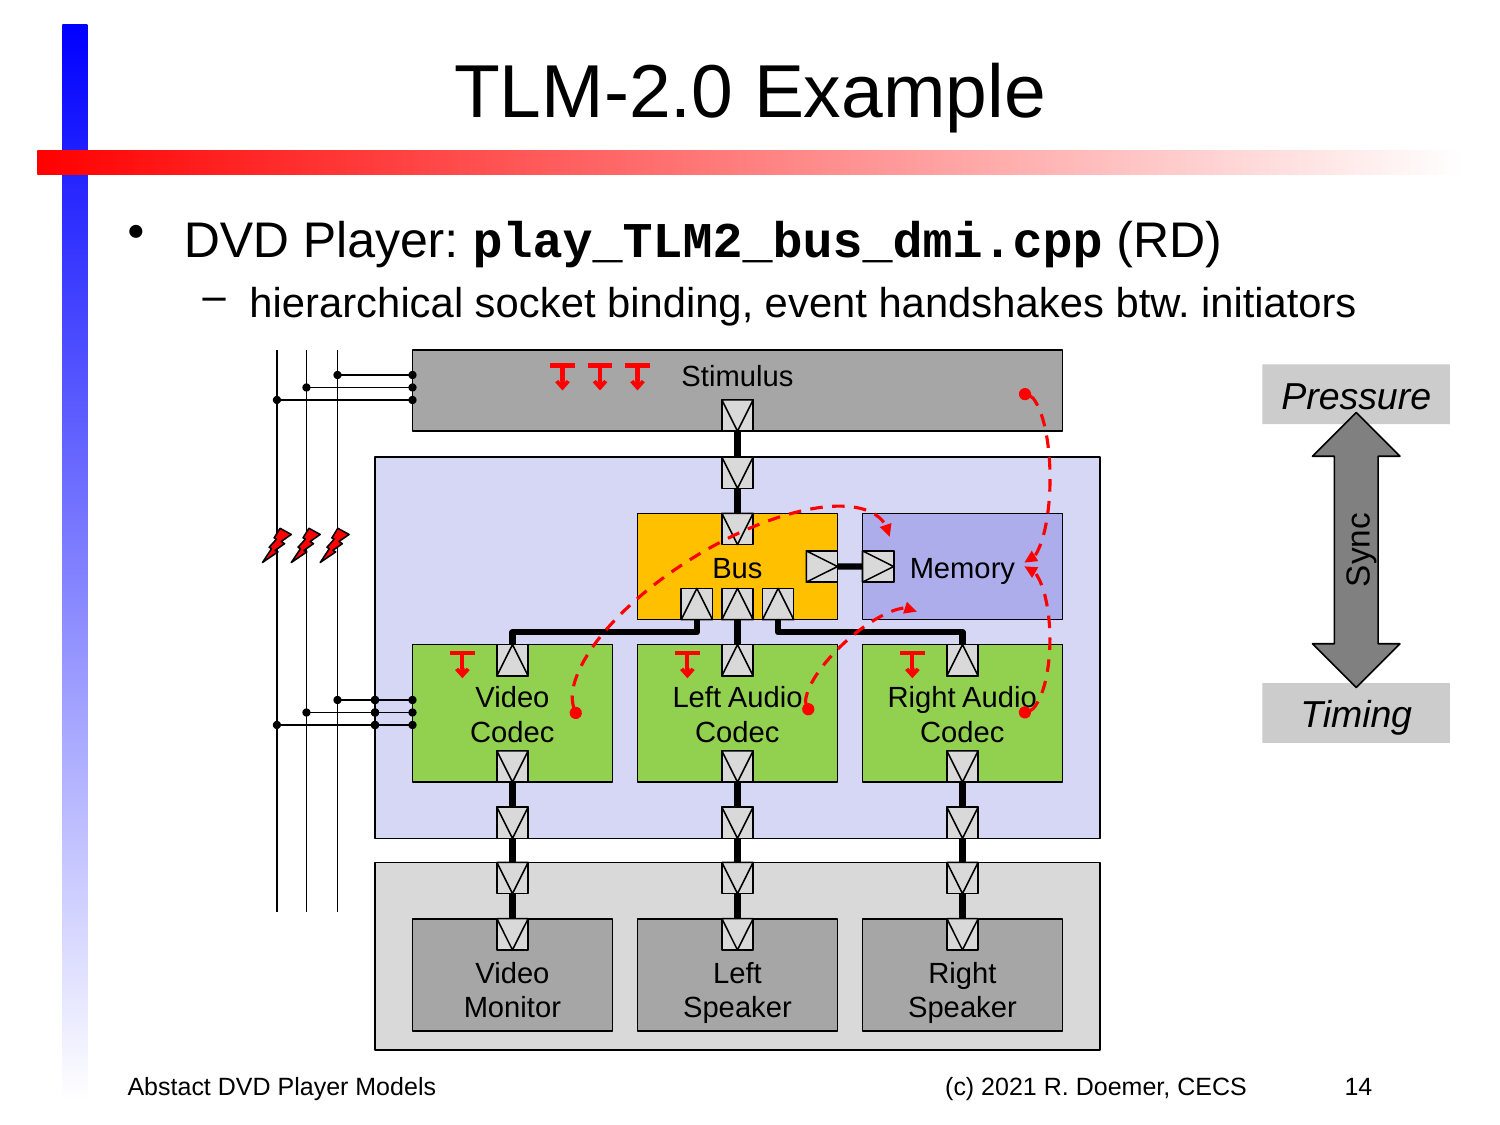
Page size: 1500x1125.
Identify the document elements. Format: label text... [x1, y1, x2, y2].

text_box Video Monitor [412, 918, 613, 1032]
footer (c) 2021 R. Doemer, CECS [774, 1062, 1263, 1100]
text_box [291, 542, 302, 563]
text_box [802, 636, 852, 716]
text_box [449, 653, 476, 679]
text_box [624, 365, 651, 391]
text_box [674, 653, 701, 679]
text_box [899, 653, 926, 679]
list DVD Player: play_TLM2_bus_dmi.cpp (RD) hierarchical socket binding, event handshakes btw. initiators [112, 200, 1388, 1025]
text_box [262, 544, 272, 563]
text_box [857, 539, 884, 555]
text_box Bus [637, 513, 719, 598]
text_box Timing [1262, 683, 1450, 743]
slide_number 14 [1287, 1062, 1388, 1100]
text_box [320, 540, 333, 563]
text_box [496, 918, 529, 951]
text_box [721, 513, 754, 545]
text_box Sync [1312, 412, 1400, 688]
text_box [1018, 388, 1051, 563]
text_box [946, 644, 979, 677]
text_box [946, 918, 979, 951]
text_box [496, 862, 529, 894]
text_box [680, 588, 713, 620]
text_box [946, 862, 979, 894]
text_box [1018, 566, 1051, 719]
text_box Bus [754, 513, 789, 524]
text_box Pressure [1262, 364, 1450, 425]
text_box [721, 918, 754, 951]
text_box Stimulus [412, 349, 1063, 432]
text_box Bus [794, 584, 838, 620]
slide_number Abstact DVD Player Models [112, 1062, 774, 1100]
text_box [569, 657, 586, 719]
text_box [310, 528, 321, 547]
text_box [496, 644, 529, 677]
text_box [721, 862, 754, 894]
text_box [946, 806, 979, 839]
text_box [946, 750, 979, 783]
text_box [496, 806, 529, 839]
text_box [721, 456, 754, 489]
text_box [591, 539, 618, 725]
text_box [549, 365, 576, 391]
text_box [621, 505, 892, 686]
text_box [721, 806, 754, 839]
text_box [887, 601, 917, 639]
text_box [282, 529, 292, 541]
text_box Right Audio Codec [862, 644, 1063, 783]
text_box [857, 584, 884, 725]
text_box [721, 750, 754, 783]
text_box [721, 399, 754, 432]
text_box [587, 365, 613, 391]
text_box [721, 644, 754, 677]
text_box Left Audio Codec [637, 644, 838, 783]
text_box Right Speaker [862, 918, 1063, 1032]
text_box Video Codec [412, 644, 613, 783]
text_box [375, 1025, 1100, 1050]
text_box Left Speaker [637, 918, 838, 1032]
title TLM-2.0 Example [112, 24, 1388, 150]
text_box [721, 588, 754, 620]
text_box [496, 750, 529, 783]
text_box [806, 550, 838, 583]
text_box Memory [875, 513, 1063, 620]
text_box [862, 550, 894, 583]
text_box [341, 530, 350, 541]
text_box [762, 588, 794, 620]
